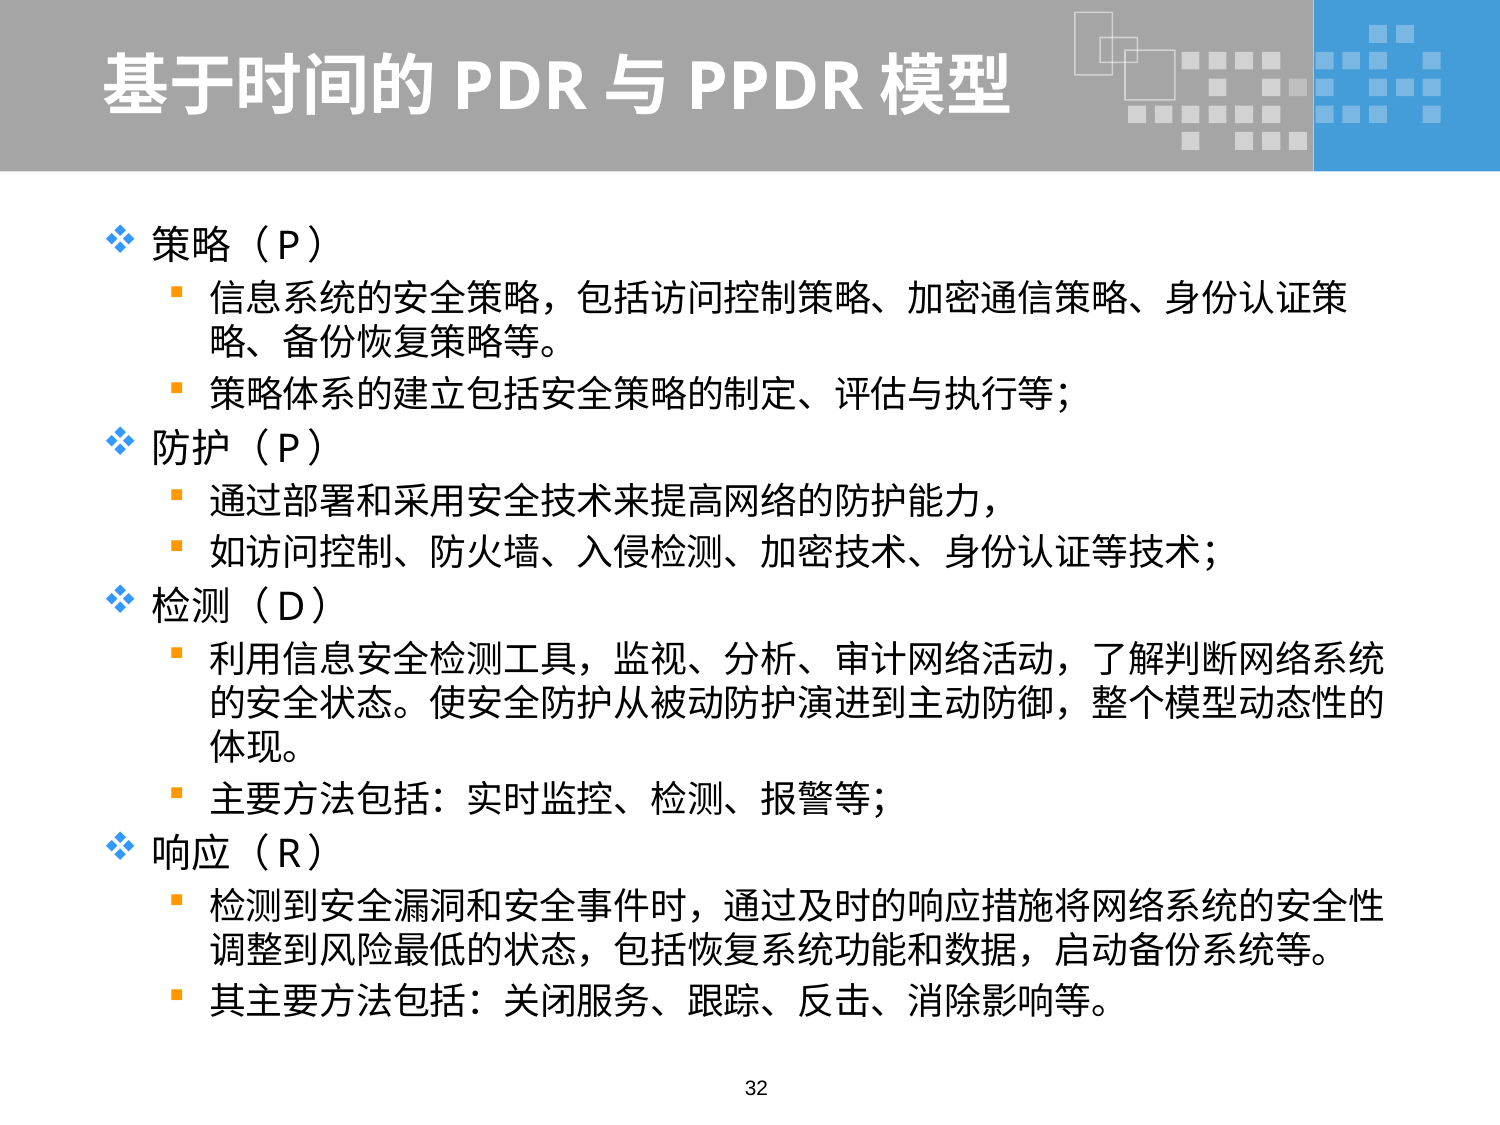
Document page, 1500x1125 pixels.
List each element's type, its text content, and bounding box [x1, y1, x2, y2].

title 基于时间的PDR与PPDR模型 [87, 42, 1252, 123]
slide_number 32 [687, 1066, 826, 1111]
list 策略（P） 信息系统的安全策略，包括访问控制策略、加密通信策略、身份认证策略、备份恢复策略等。 策略体系的建立包括安全策略的制定、评估与执行等； 防护（P） 通过部署和采用安全技术来提高网络的防护能力， 如访问控制、防火墙、入侵检测、加密技术、身份认证等技术； 检测（D） 利用信息安全检测工具，监视、分析、审计网络活动，了解判断网络系统的安全状态。使安全防护从被动防护演进到主动防御，整个模型动态性的体现。 主要方法包括：实时监控、检测、报警等； 响应（R） 检测到安全漏洞和安全事件时，通过及时的响应措施将网络系统的安全性调整到风险最低的状态，包括恢复系统功能和数据，启动备份系统等。 其主要方法包括：关闭服务、跟踪、反击、消除影响等。 [87, 212, 1432, 1050]
